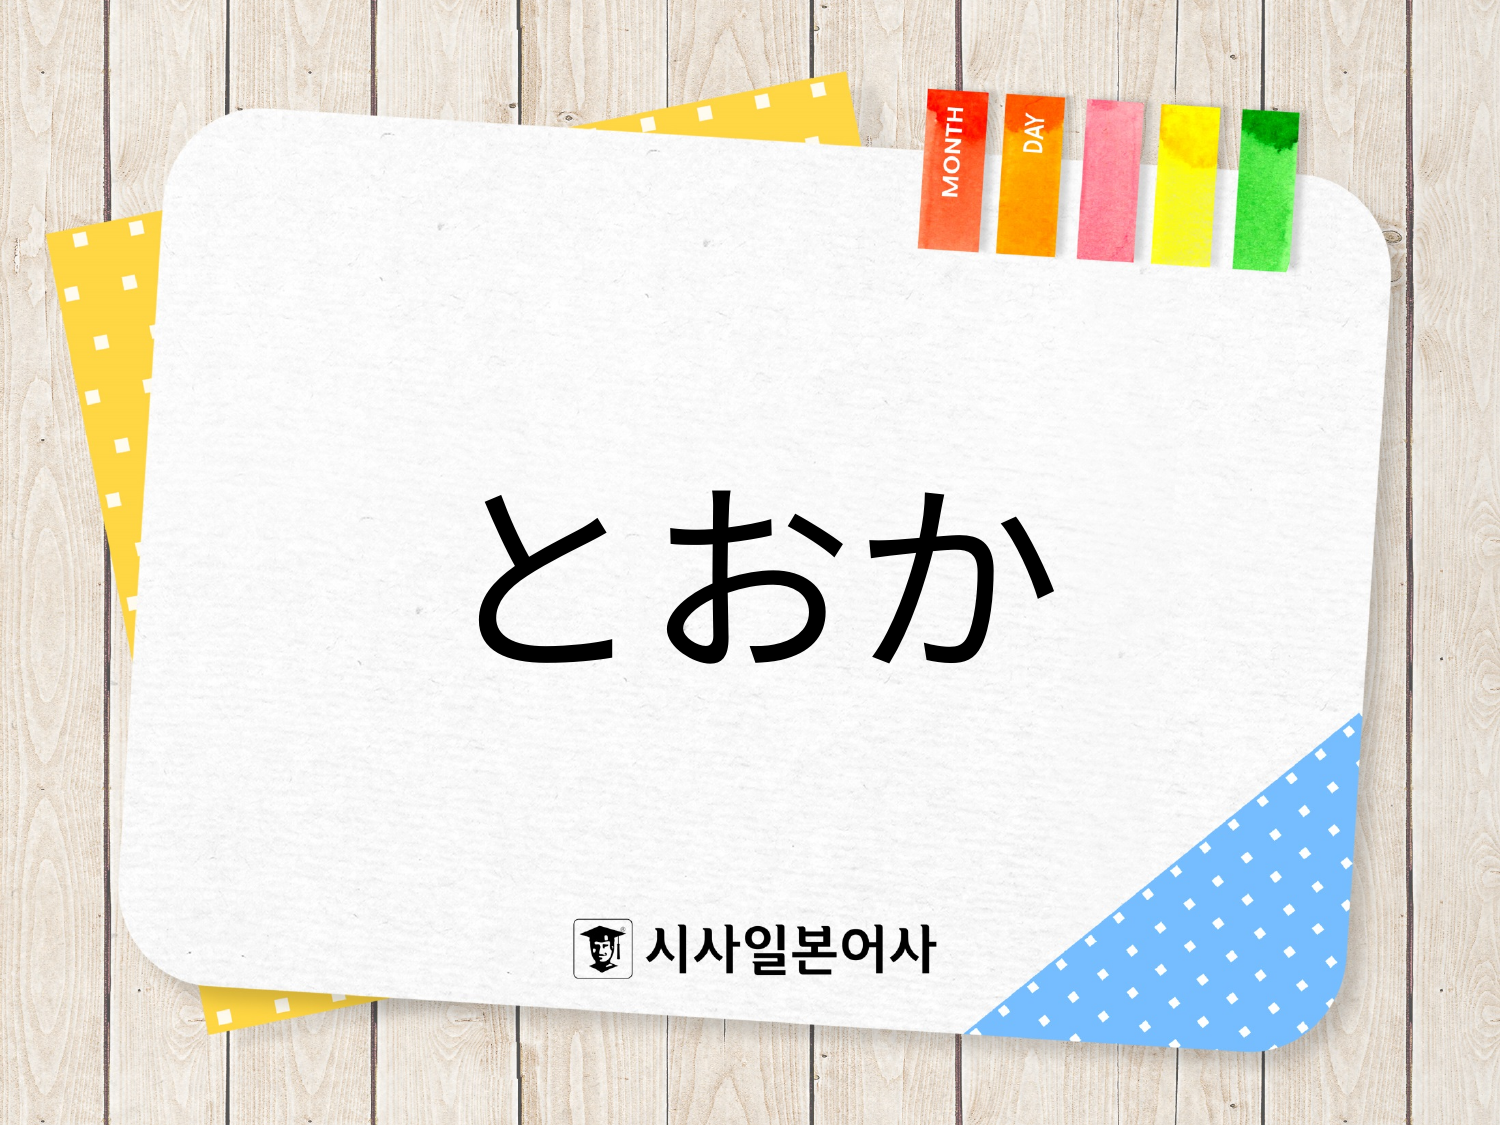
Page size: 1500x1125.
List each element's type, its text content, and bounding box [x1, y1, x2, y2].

title とおか [75, 338, 1425, 811]
picture [0, 0, 1500, 1125]
